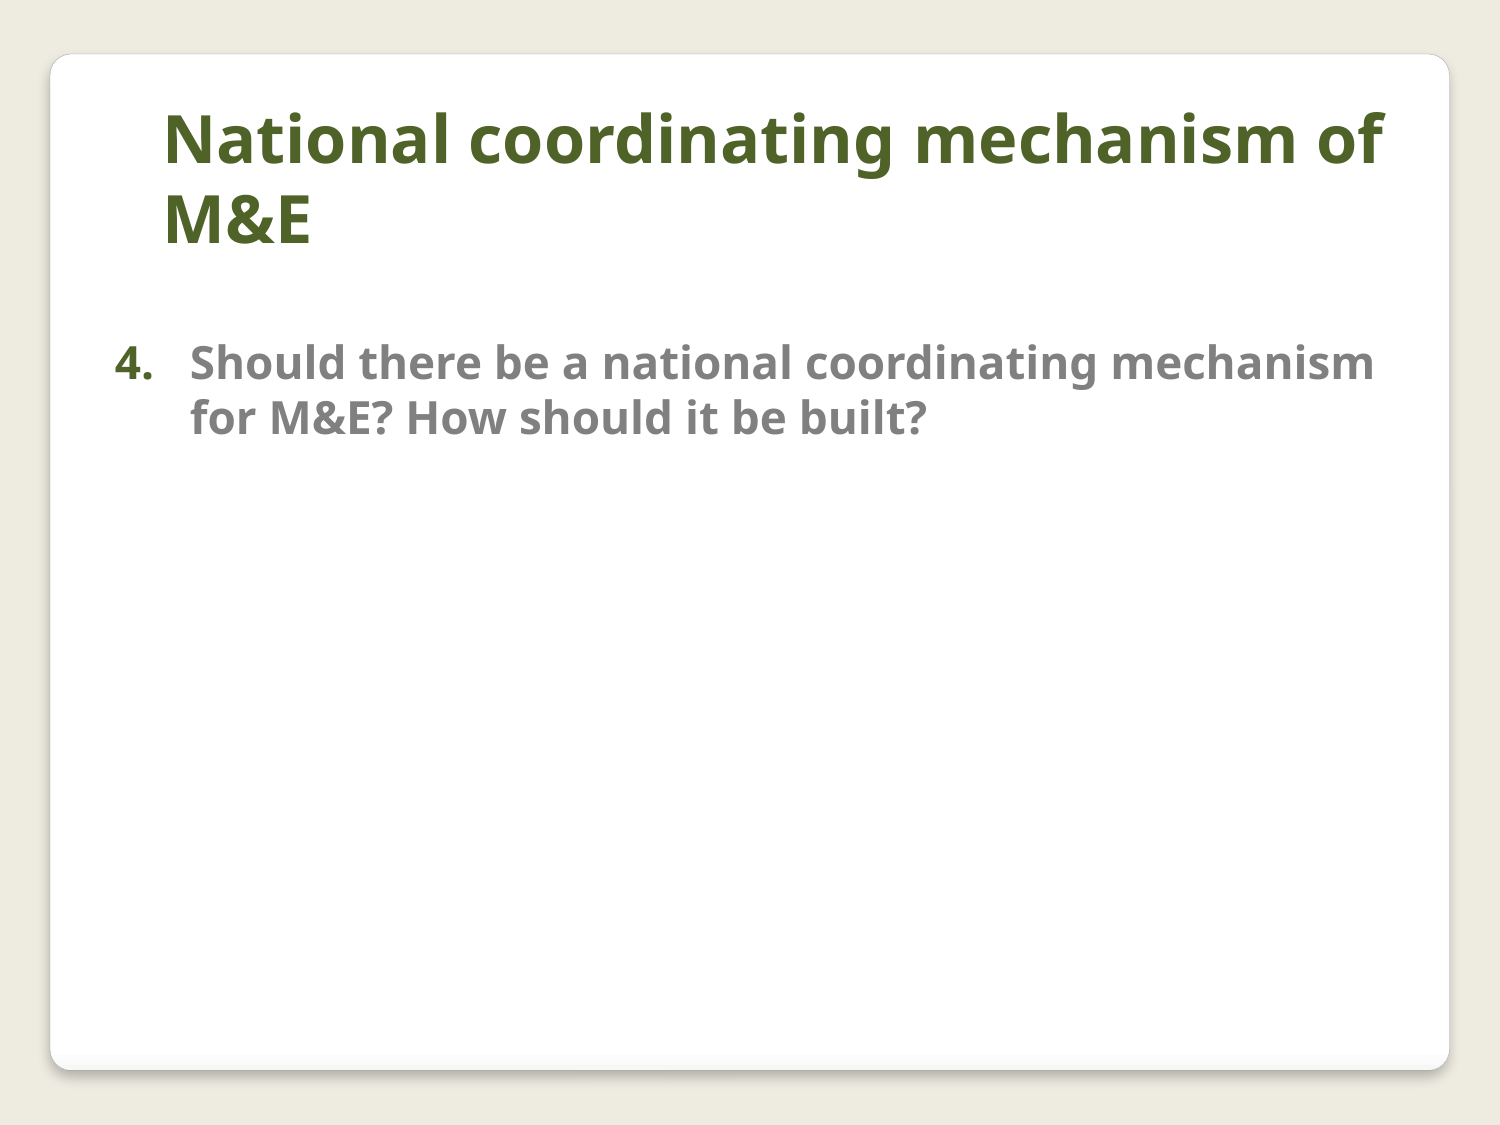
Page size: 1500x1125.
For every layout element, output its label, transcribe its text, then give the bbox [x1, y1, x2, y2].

title National coordinating mechanism of M&E [147, 90, 1443, 327]
list Should there be a national coordinating mechanism for M&E? How should it be built? [100, 326, 1400, 965]
